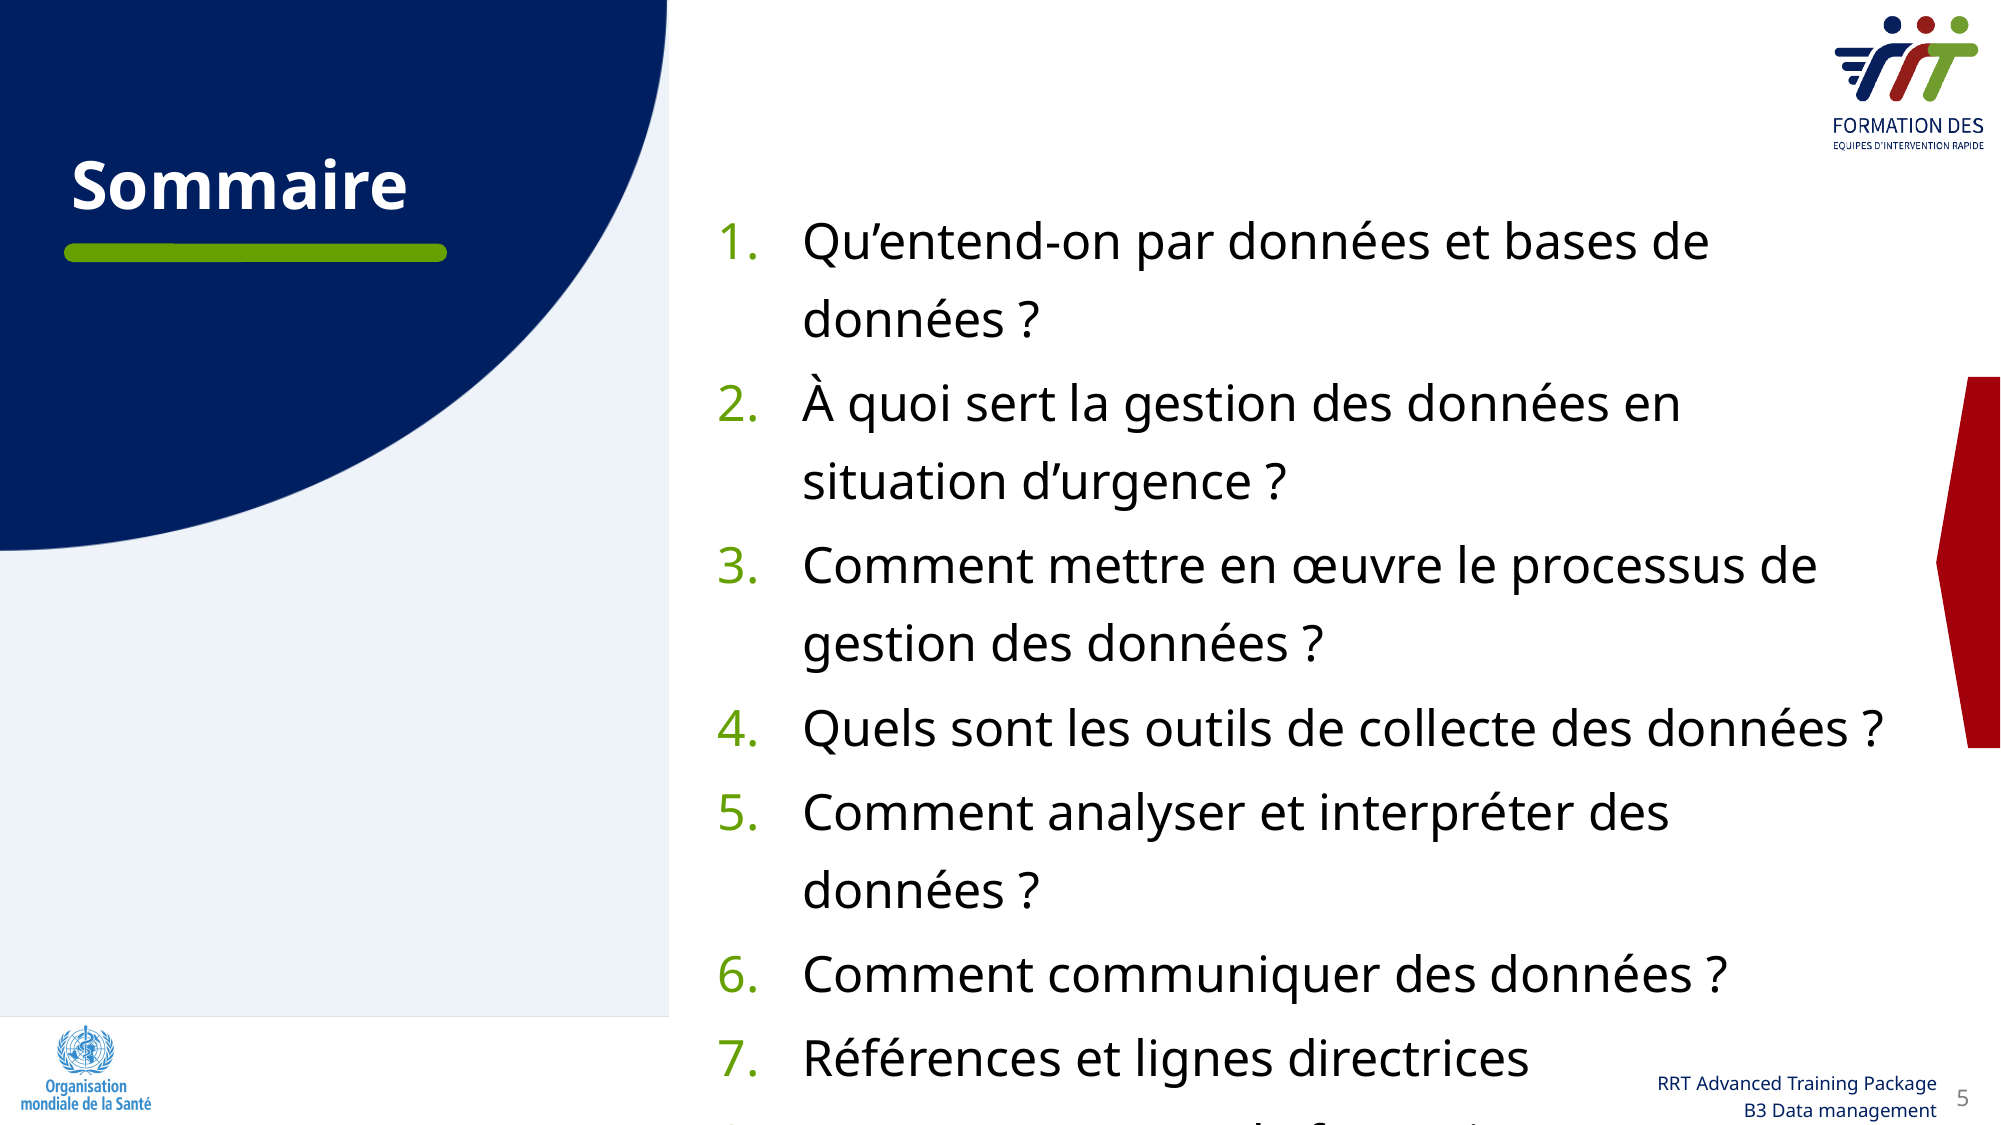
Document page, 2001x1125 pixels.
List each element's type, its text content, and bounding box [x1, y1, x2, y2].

text_box Qu’entend-on par données et bases de données ? À quoi sert la gestion des données en situation d’urgence ? Comment mettre en œuvre le processus de gestion des données ? Quels sont les outils de collecte des données ? Comment analyser et interpréter des données ? Comment communiquer des données ? Références et lignes directrices Autres ressources de formation [703, 184, 1916, 1125]
picture [1833, 15, 1984, 151]
text_box Sommaire [63, 144, 549, 224]
picture [0, 0, 669, 1018]
picture [20, 1024, 152, 1111]
